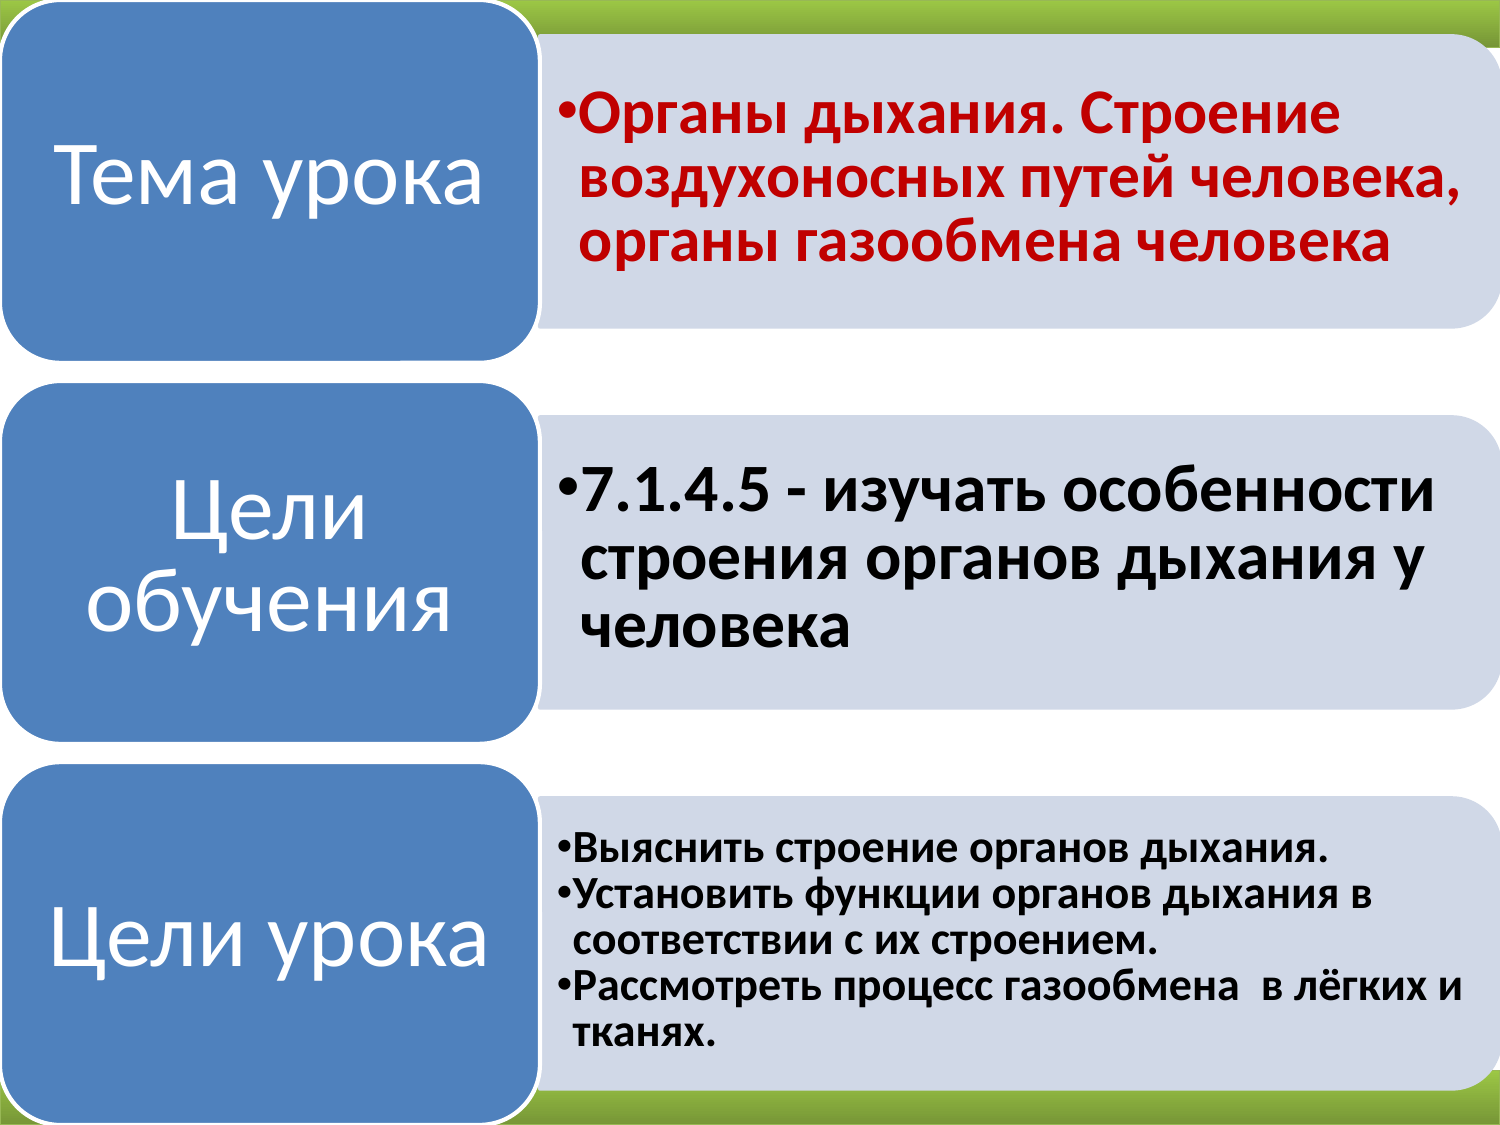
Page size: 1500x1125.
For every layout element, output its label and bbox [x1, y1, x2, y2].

text_box [0, 0, 1500, 1125]
